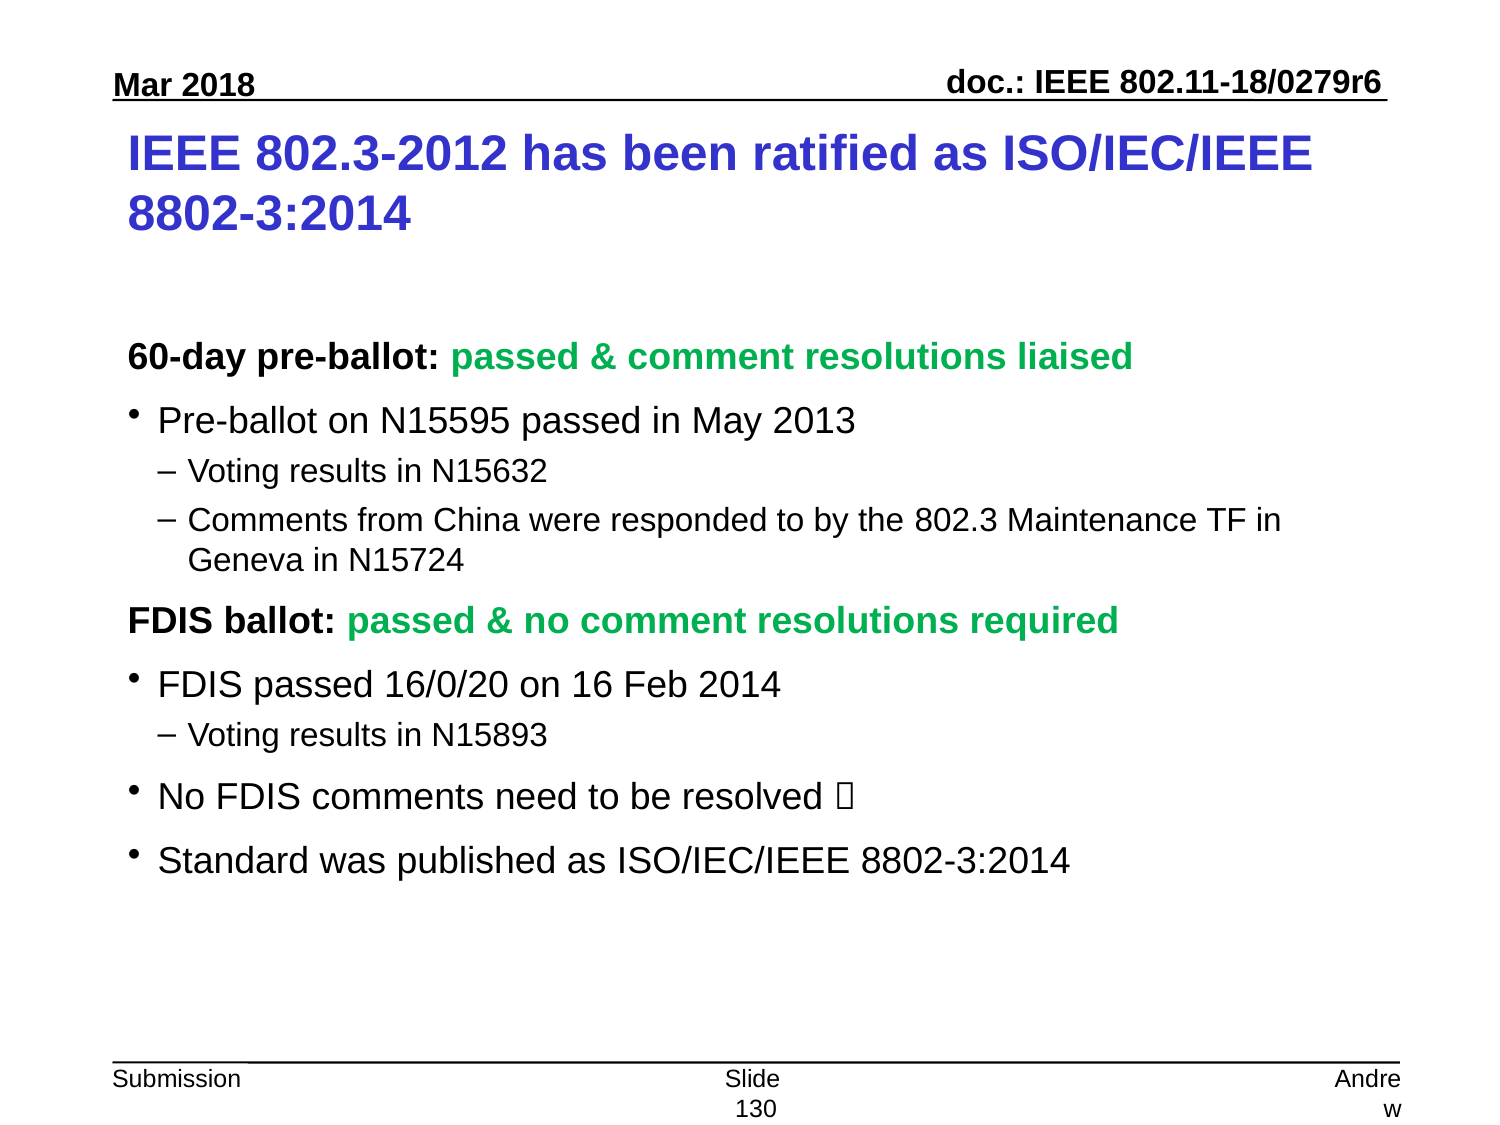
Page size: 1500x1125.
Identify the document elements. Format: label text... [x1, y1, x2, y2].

slide_number Slide 130 [709, 1061, 803, 1093]
footer Andrew Myles, Cisco [1320, 1061, 1402, 1093]
list 60-day pre-ballot: passed & comment resolutions liaised Pre-ballot on N15595 passed in May 2013 Voting results in N15632 Comments from China were responded to by the 802.3 Maintenance TF in Geneva in N15724 FDIS ballot: passed & no comment resolutions required FDIS passed 16/0/20 on 16 Feb 2014 Voting results in N15893 No FDIS comments need to be resolved  Standard was published as ISO/IEC/IEEE 8802-3:2014 [112, 324, 1388, 1000]
title IEEE 802.3-2012 has been ratified as ISO/IEC/IEEE 8802-3:2014 [112, 112, 1388, 288]
